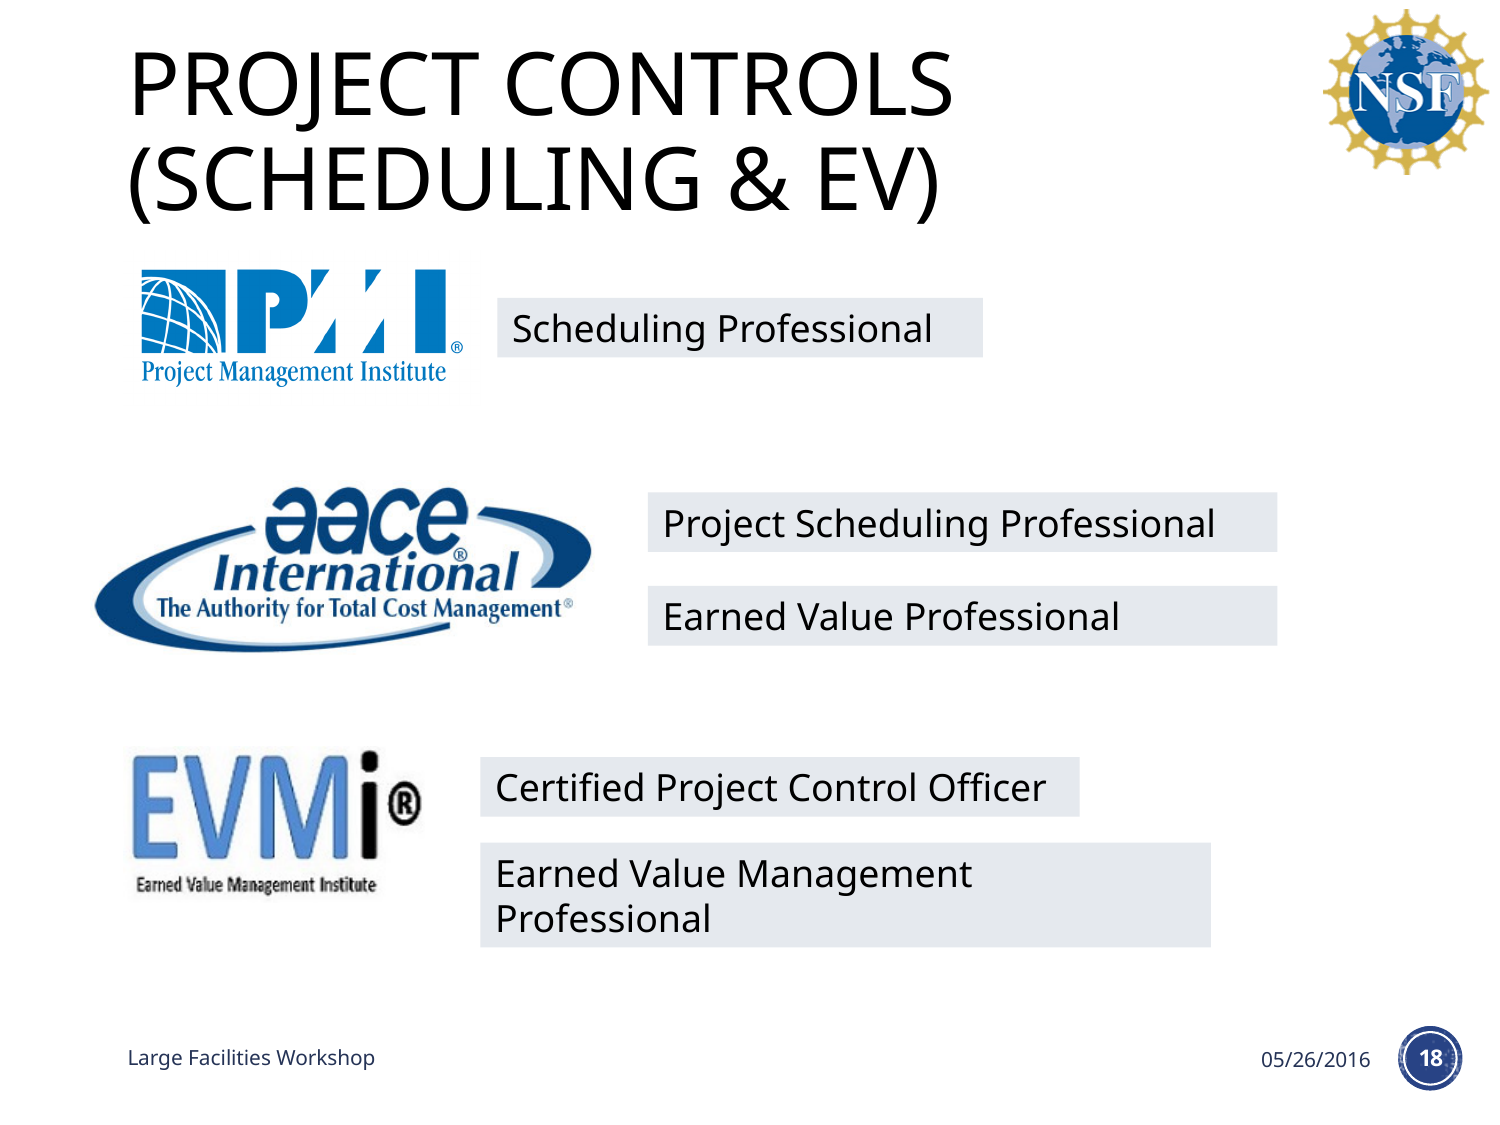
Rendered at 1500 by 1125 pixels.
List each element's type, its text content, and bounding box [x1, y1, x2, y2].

picture [90, 480, 597, 657]
footer Large Facilities Workshop [112, 1028, 891, 1089]
text_box Project Scheduling Professional [647, 492, 1278, 552]
slide_number 18 [1391, 1028, 1471, 1089]
picture [1323, 9, 1490, 175]
picture [123, 746, 425, 903]
text_box Earned Value Professional [647, 585, 1278, 646]
text_box Earned Value Management Professional [480, 842, 1211, 948]
title Project Controls (Scheduling & EV) [112, 79, 1388, 190]
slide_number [982, 1028, 1386, 1089]
text_box Scheduling Professional [497, 297, 983, 358]
picture [123, 250, 481, 406]
text_box Certified Project Control Officer [480, 757, 1080, 817]
